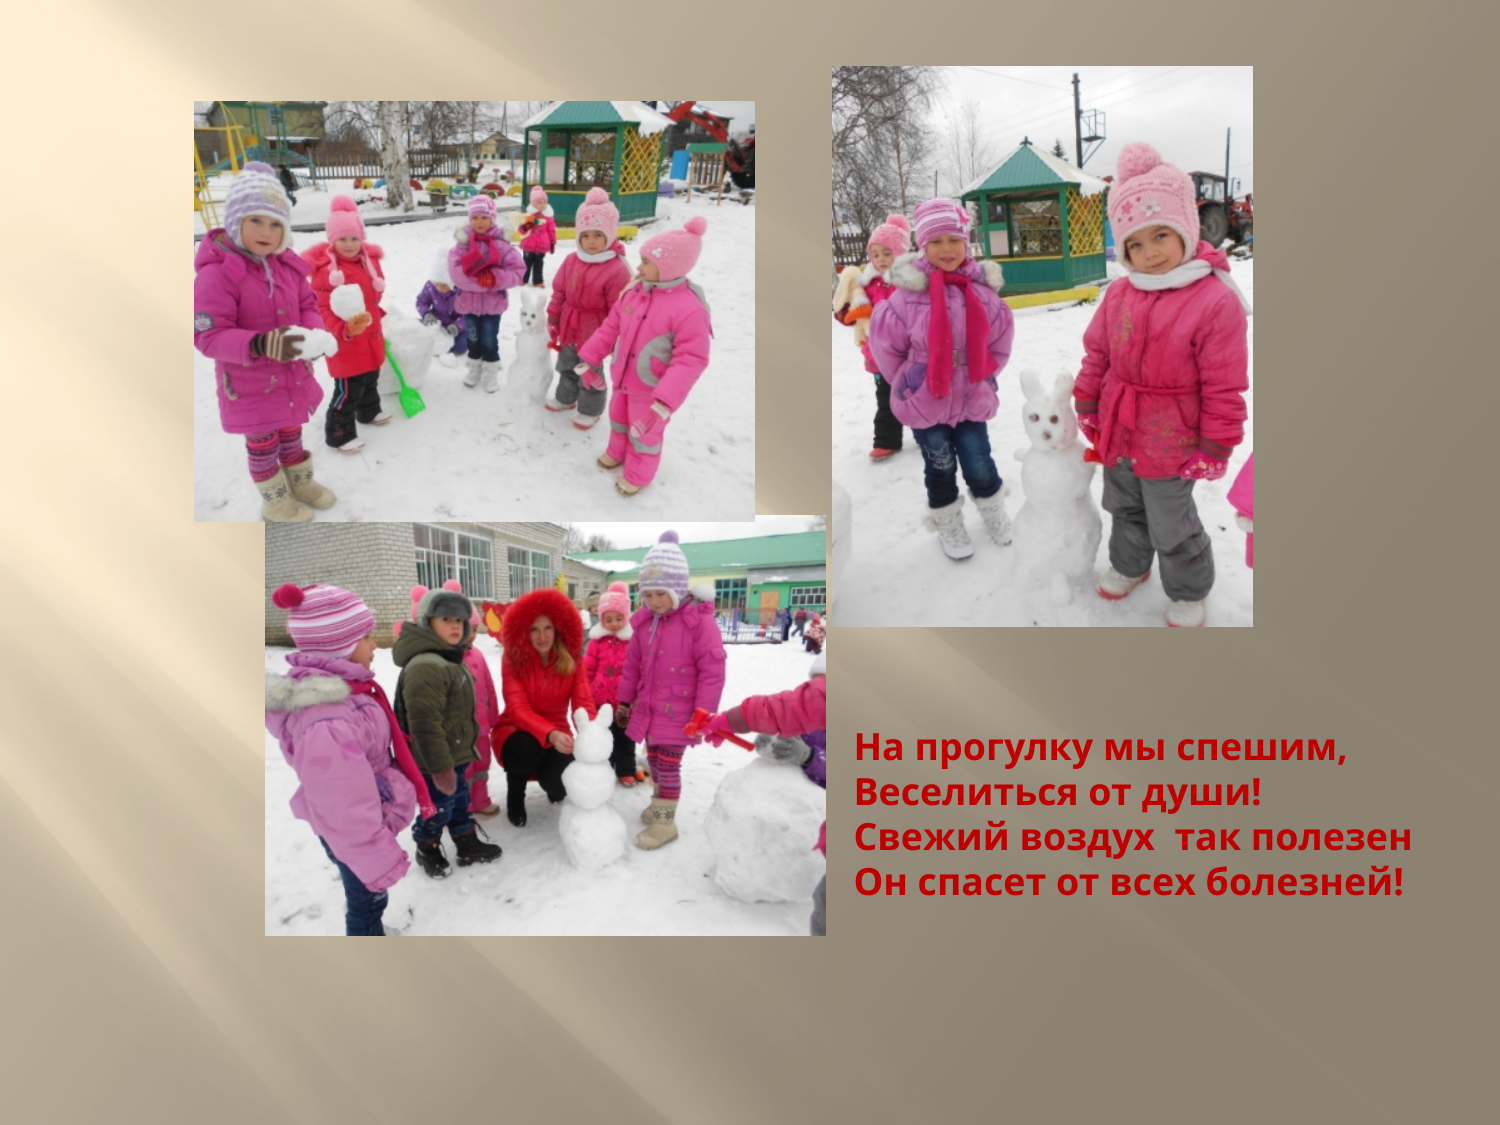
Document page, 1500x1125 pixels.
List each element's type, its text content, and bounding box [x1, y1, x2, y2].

picture [194, 101, 826, 936]
text_box На прогулку мы спешим, Веселиться от души! Свежий воздух так полезен Он спасет от всех болезней! [838, 715, 1428, 956]
picture [832, 66, 1253, 627]
